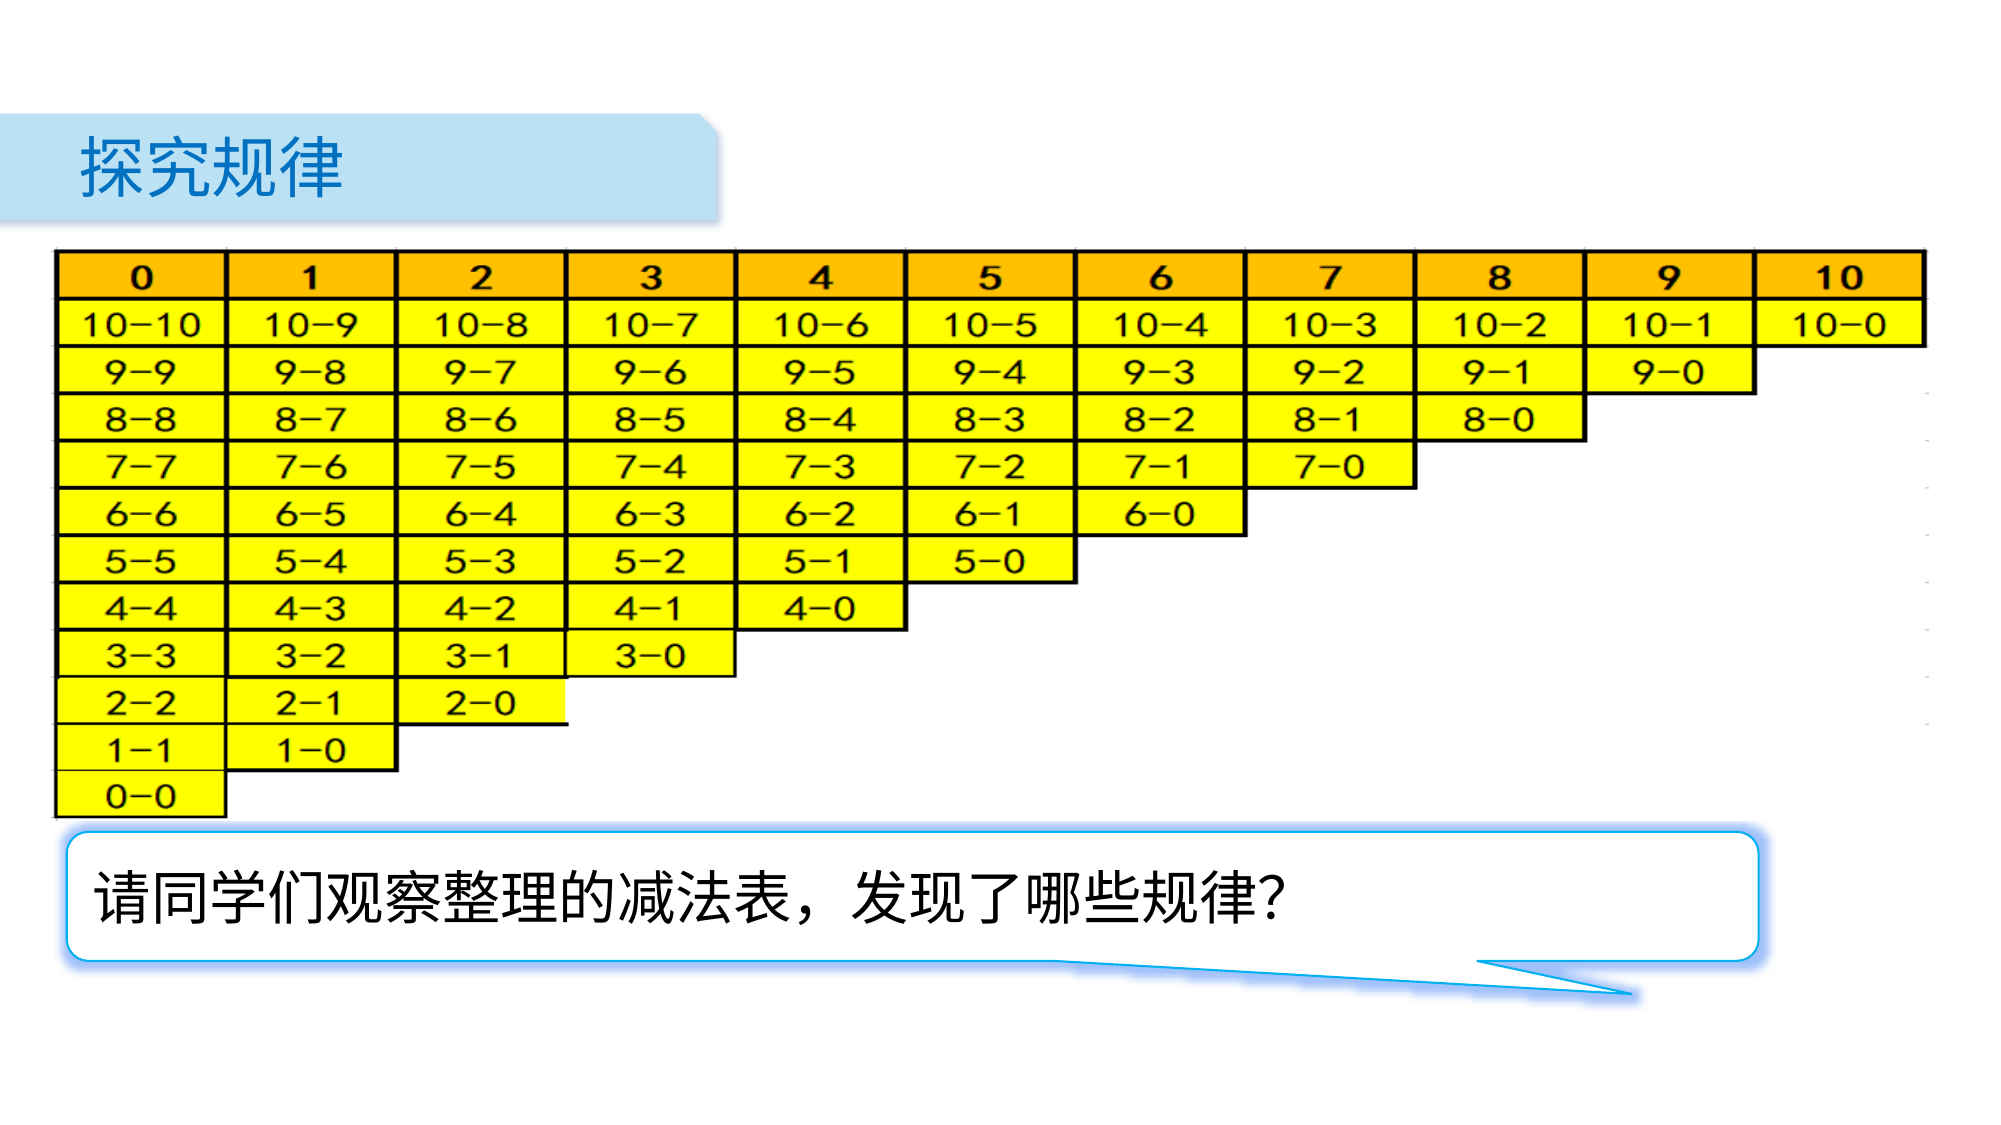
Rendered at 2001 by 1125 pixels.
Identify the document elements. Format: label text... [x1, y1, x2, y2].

text_box 探究规律 [63, 118, 361, 214]
text_box 请同学们观察整理的减法表，发现了哪些规律？ [78, 853, 1771, 939]
text_box [65, 830, 1760, 996]
text_box [0, 112, 718, 222]
picture [50, 247, 1929, 821]
